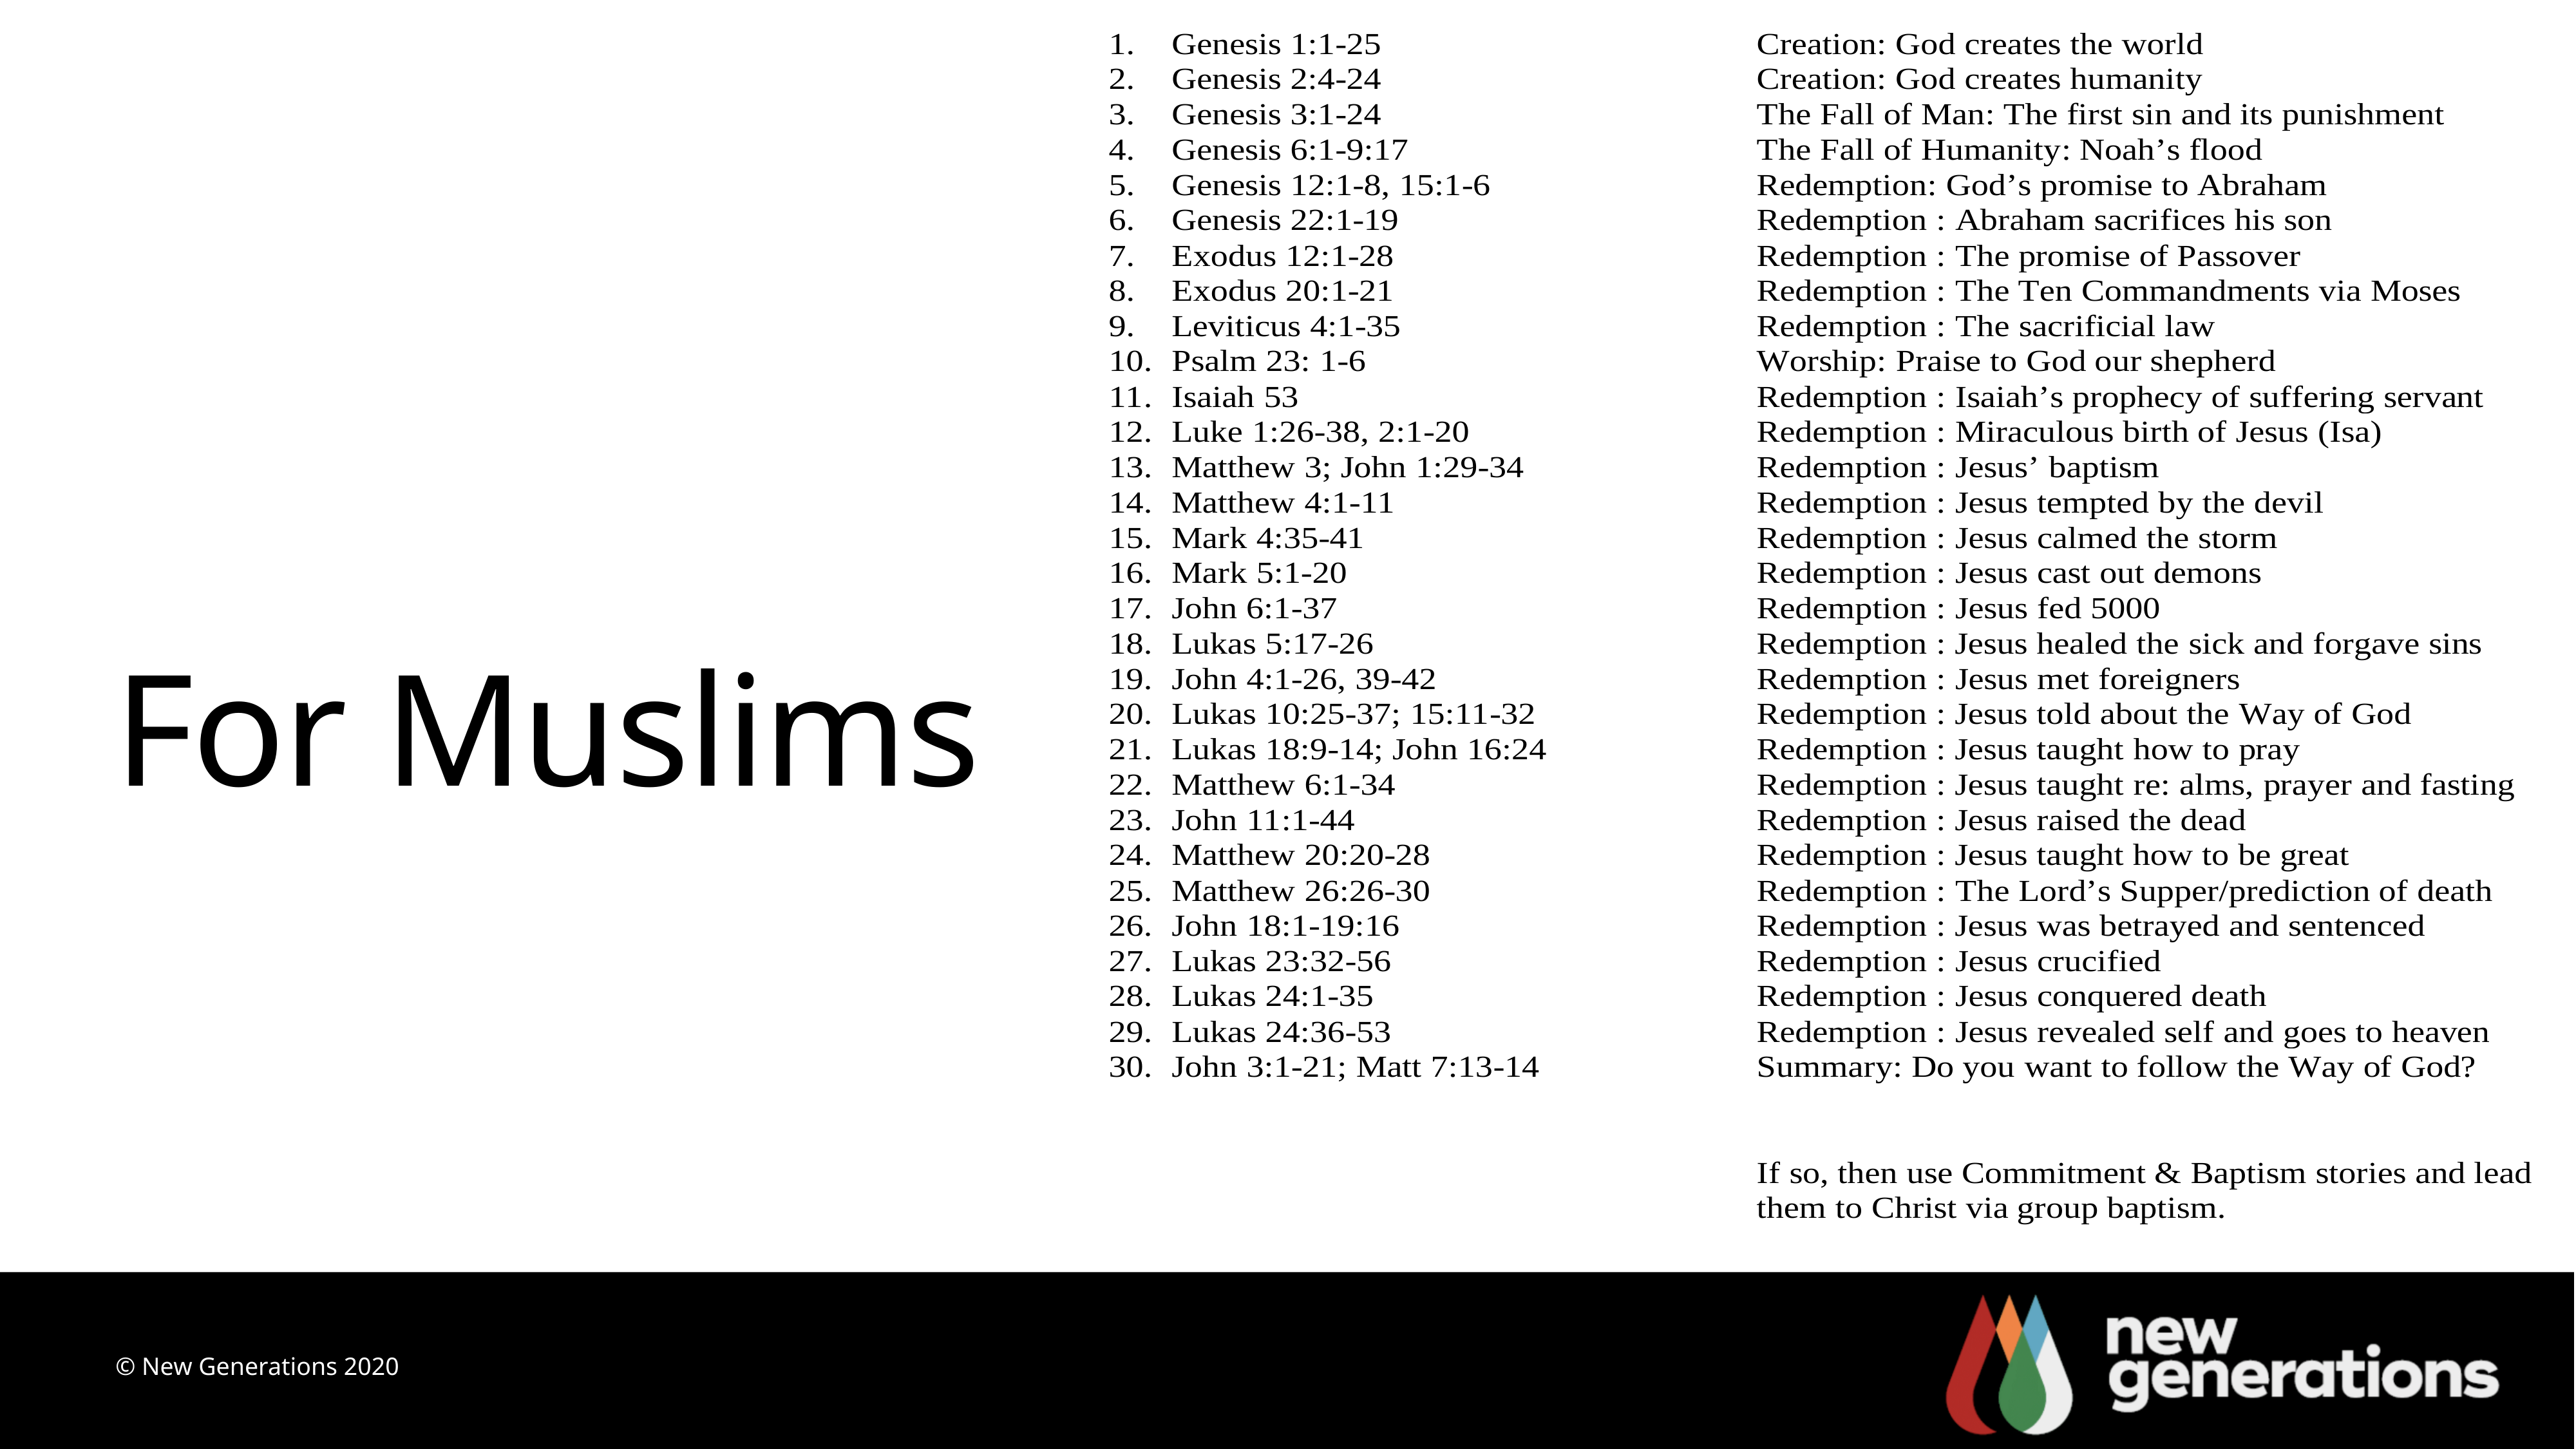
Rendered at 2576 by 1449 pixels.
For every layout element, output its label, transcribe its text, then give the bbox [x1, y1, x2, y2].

title For Muslims [0, 603, 1027, 846]
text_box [0, 1272, 2575, 1449]
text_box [1027, 26, 2576, 1273]
